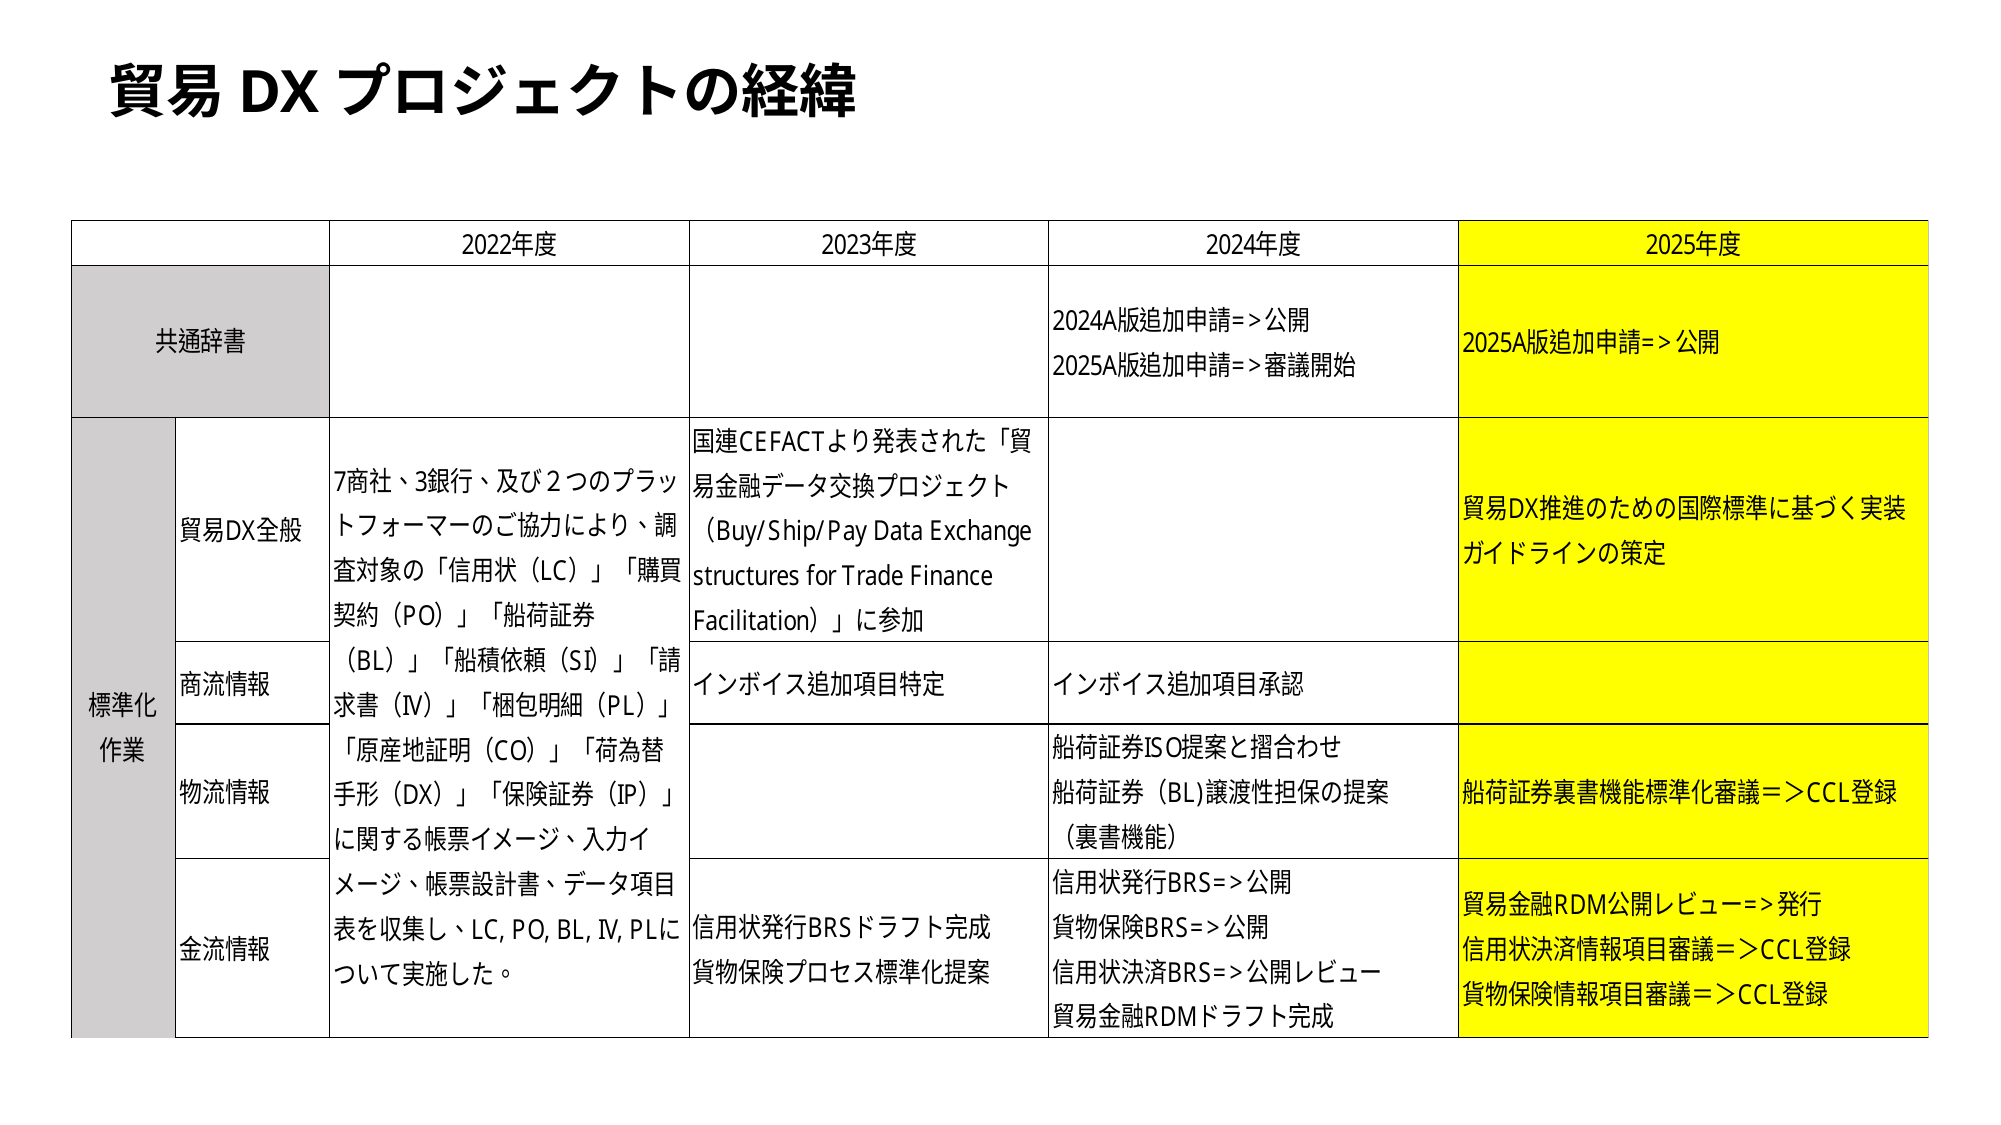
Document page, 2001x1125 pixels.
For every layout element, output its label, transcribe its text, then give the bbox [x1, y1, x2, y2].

text_box 貿易DXプロジェクトの経緯 [93, 47, 874, 132]
picture [70, 219, 1930, 1039]
